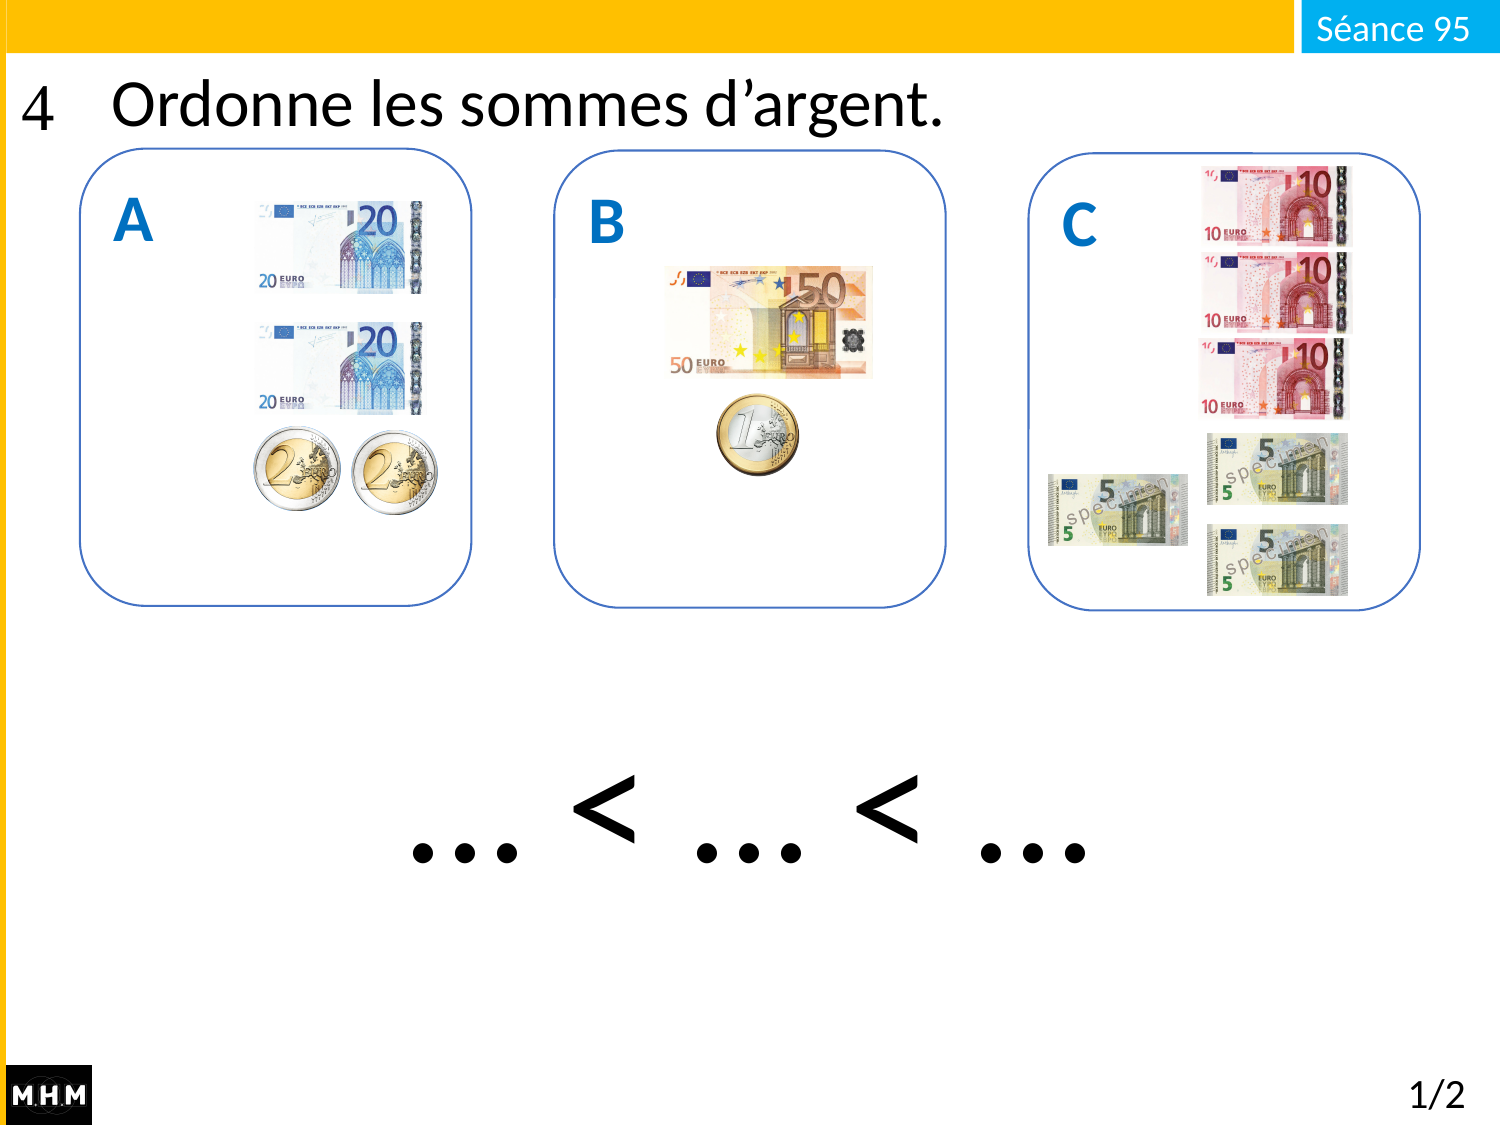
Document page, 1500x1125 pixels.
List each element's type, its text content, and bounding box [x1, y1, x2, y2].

picture [1198, 338, 1350, 421]
picture [254, 200, 427, 294]
picture [253, 426, 341, 511]
picture [1048, 474, 1188, 546]
text_box ... < ... < ... [367, 688, 1133, 903]
text_box B [553, 149, 947, 609]
text_box A [78, 149, 473, 607]
picture [1201, 252, 1353, 335]
picture [1207, 433, 1348, 505]
title Ordonne les sommes d’argent. [96, 60, 1391, 149]
list 1/2 [1373, 1064, 1500, 1125]
text_box C [1027, 152, 1421, 612]
picture [716, 393, 800, 477]
picture [6, 1065, 92, 1125]
picture [664, 266, 873, 379]
picture [1207, 524, 1348, 596]
picture [351, 430, 438, 515]
picture [254, 322, 427, 415]
picture [1201, 166, 1353, 248]
